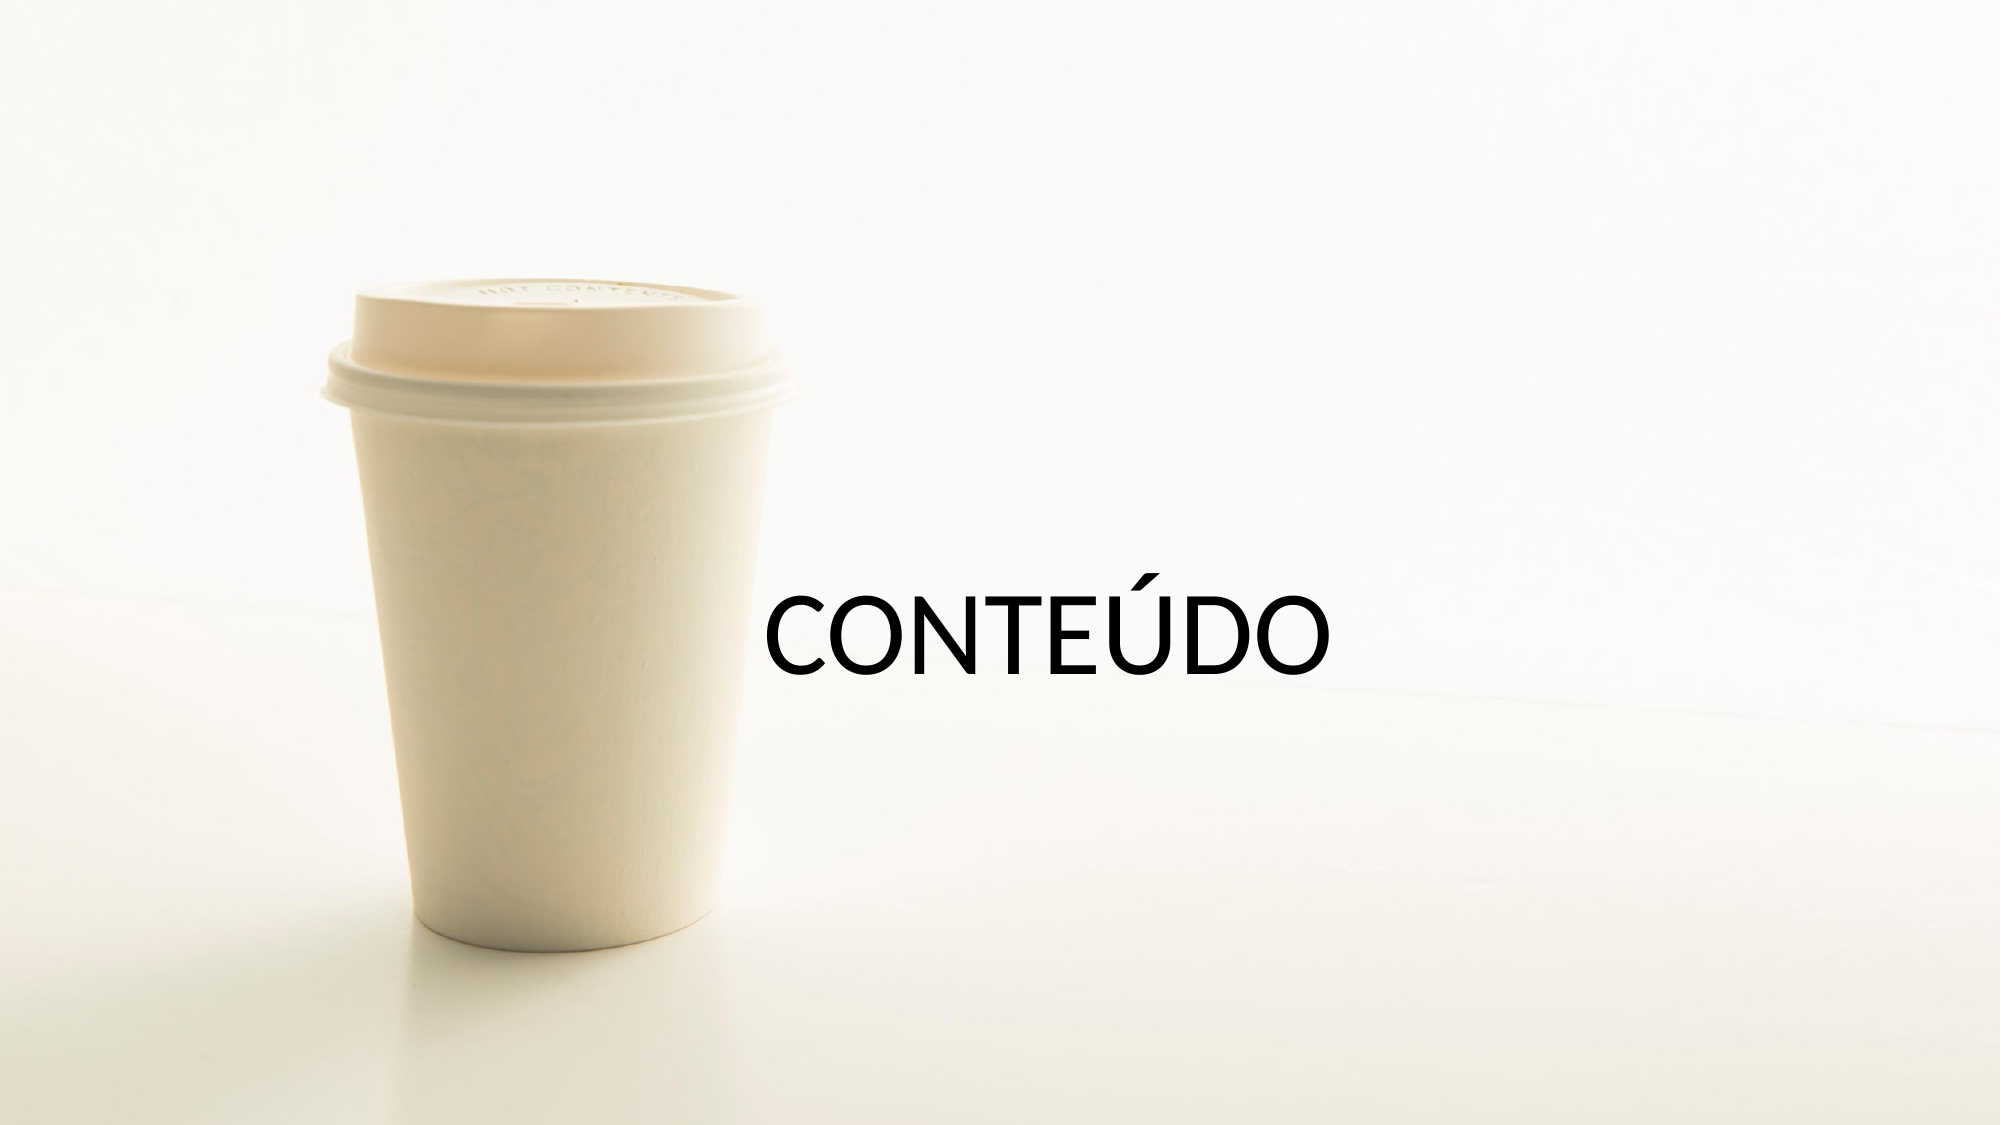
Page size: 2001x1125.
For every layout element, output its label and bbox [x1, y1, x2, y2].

list [0, 0, 2000, 1125]
